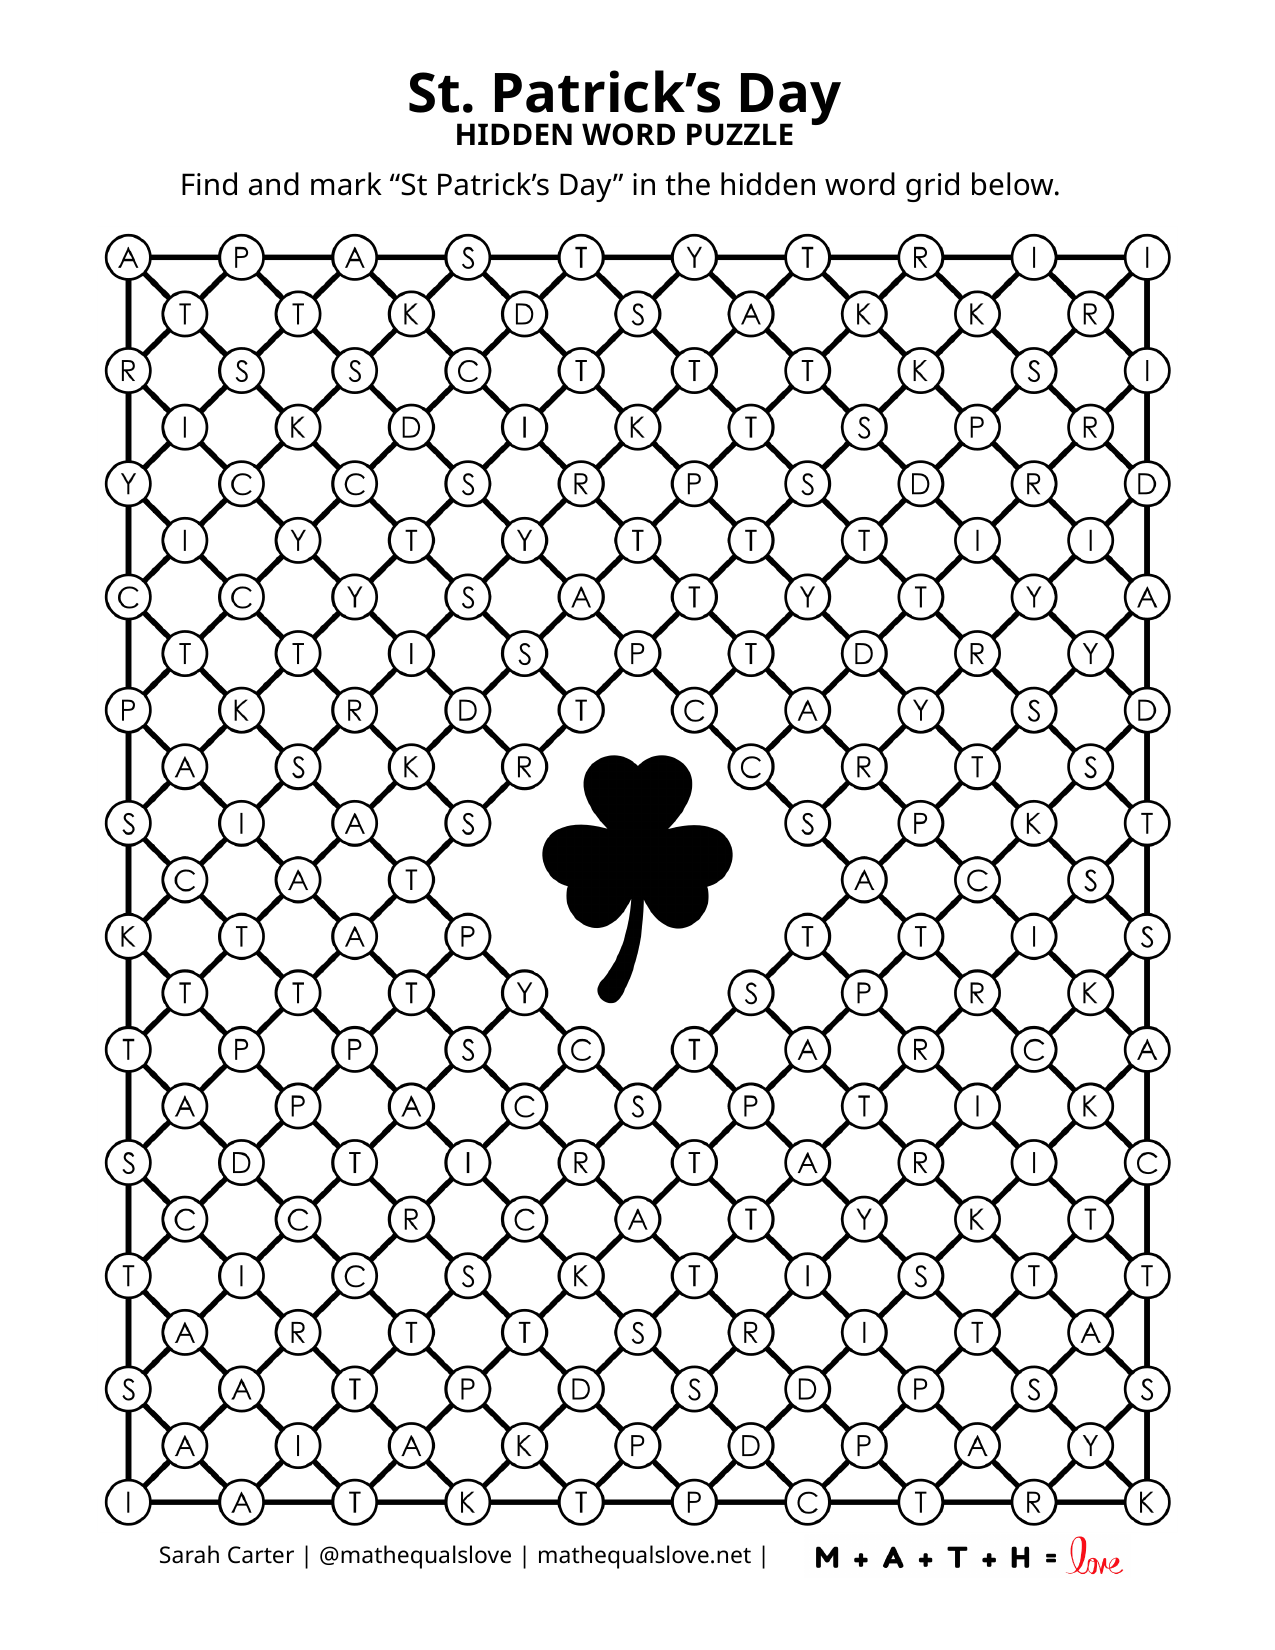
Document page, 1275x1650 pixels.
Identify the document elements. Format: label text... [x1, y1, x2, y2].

text_box Find and mark “St Patrick’s Day” in the hidden word grid below. [97, 158, 1153, 209]
text_box St. Patrick’s Day [302, 57, 947, 124]
picture [97, 226, 1178, 1533]
text_box HIDDEN WORD PUZZLE [319, 108, 930, 159]
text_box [143, 1533, 1132, 1579]
